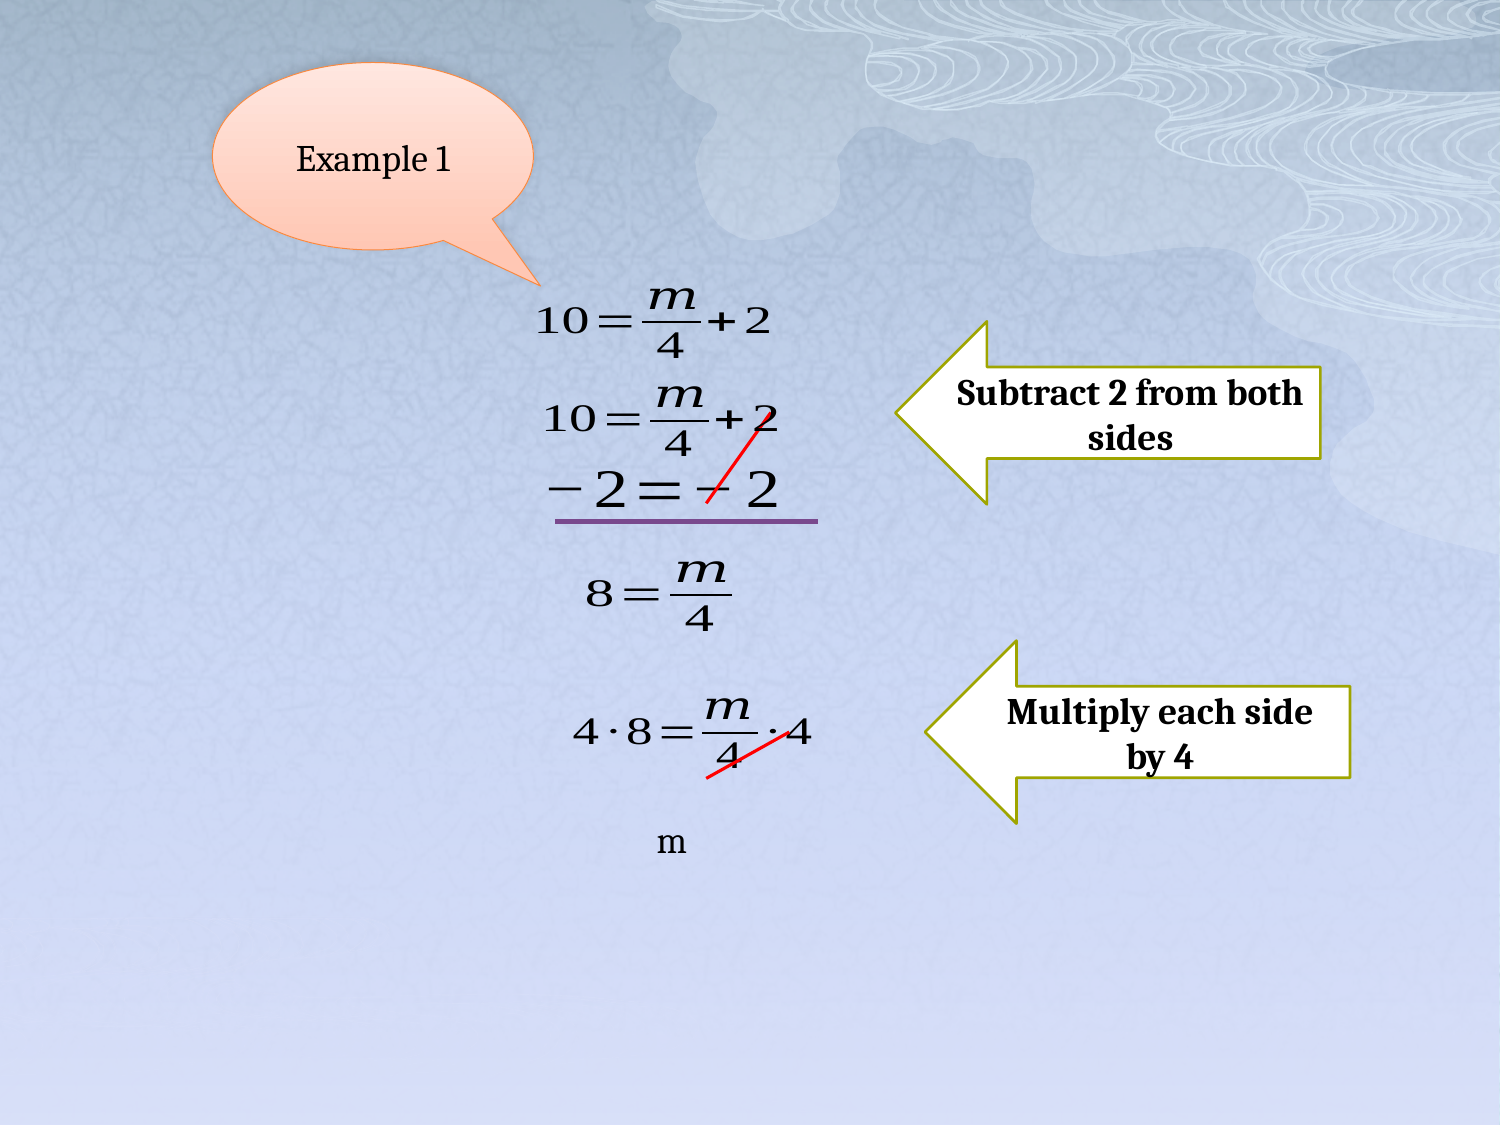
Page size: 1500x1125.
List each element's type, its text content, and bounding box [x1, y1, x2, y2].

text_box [706, 732, 790, 779]
text_box Multiply each side by 4 [924, 639, 1352, 825]
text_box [706, 412, 771, 504]
text_box Example 1 [211, 61, 541, 287]
text_box Subtract 2 from both sides [894, 320, 1322, 506]
